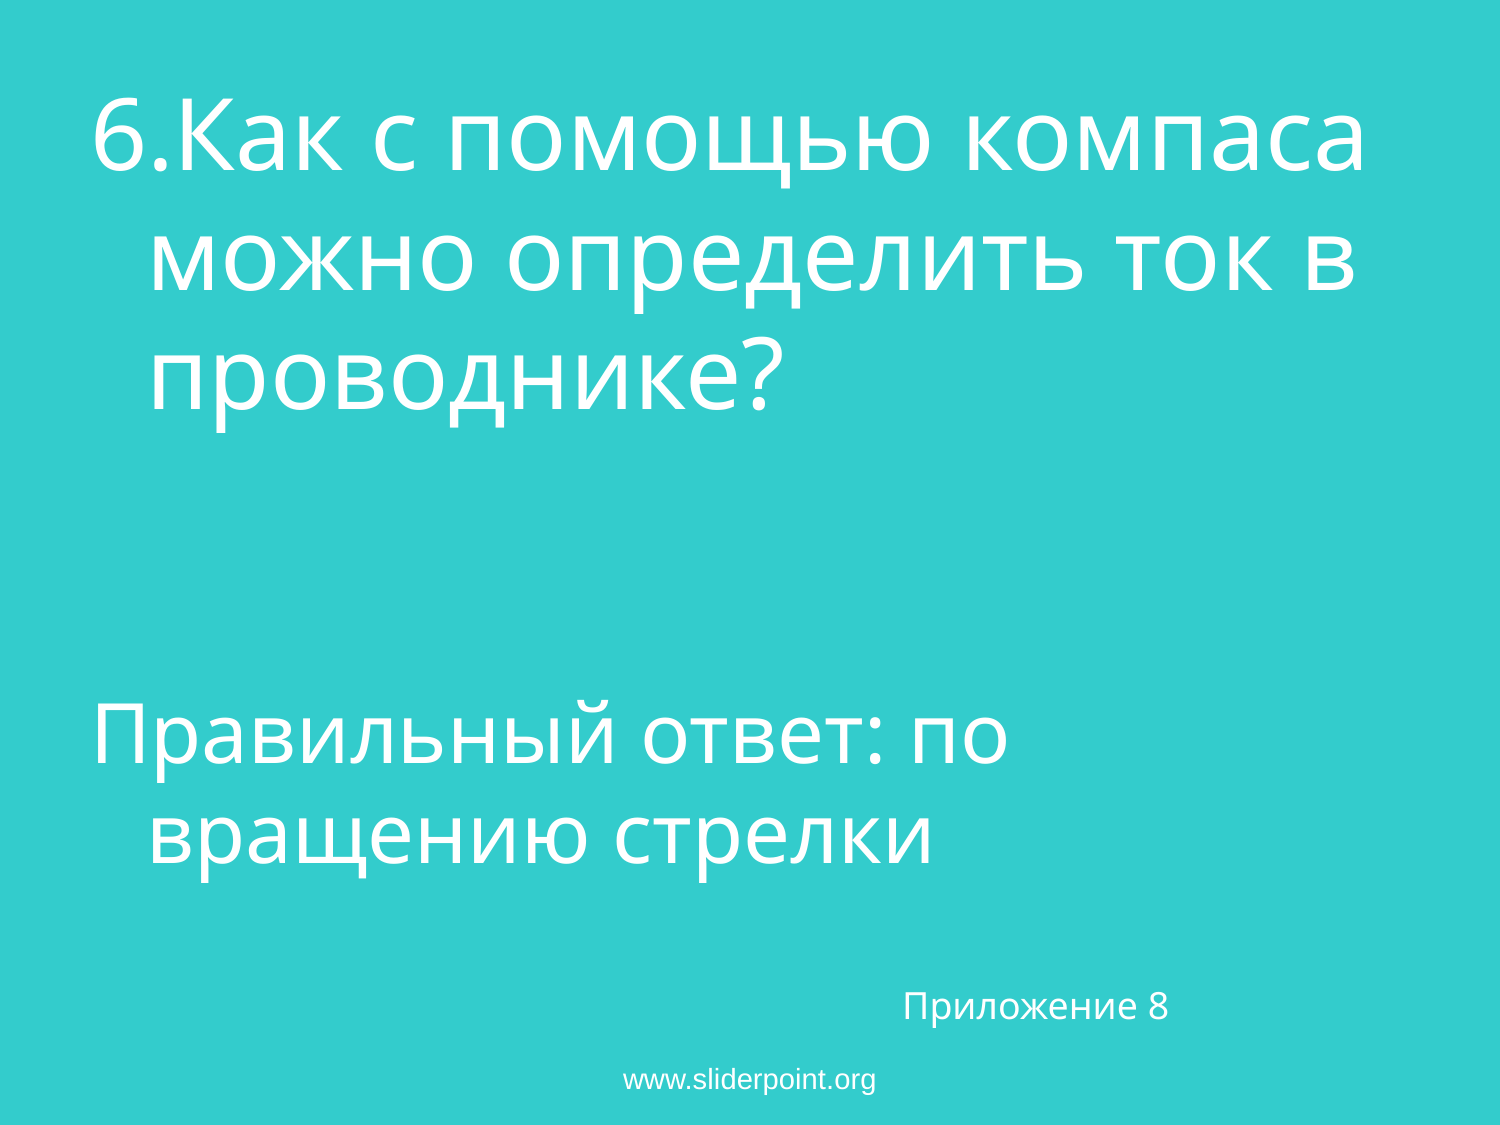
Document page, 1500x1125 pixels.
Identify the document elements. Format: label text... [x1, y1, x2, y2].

footer www.sliderpoint.org [512, 1024, 988, 1103]
list 6.Как с помощью компаса можно определить ток в проводнике? Правильный ответ: по вращению стрелки [74, 62, 1426, 988]
text_box Приложение 8 [887, 974, 1350, 1093]
